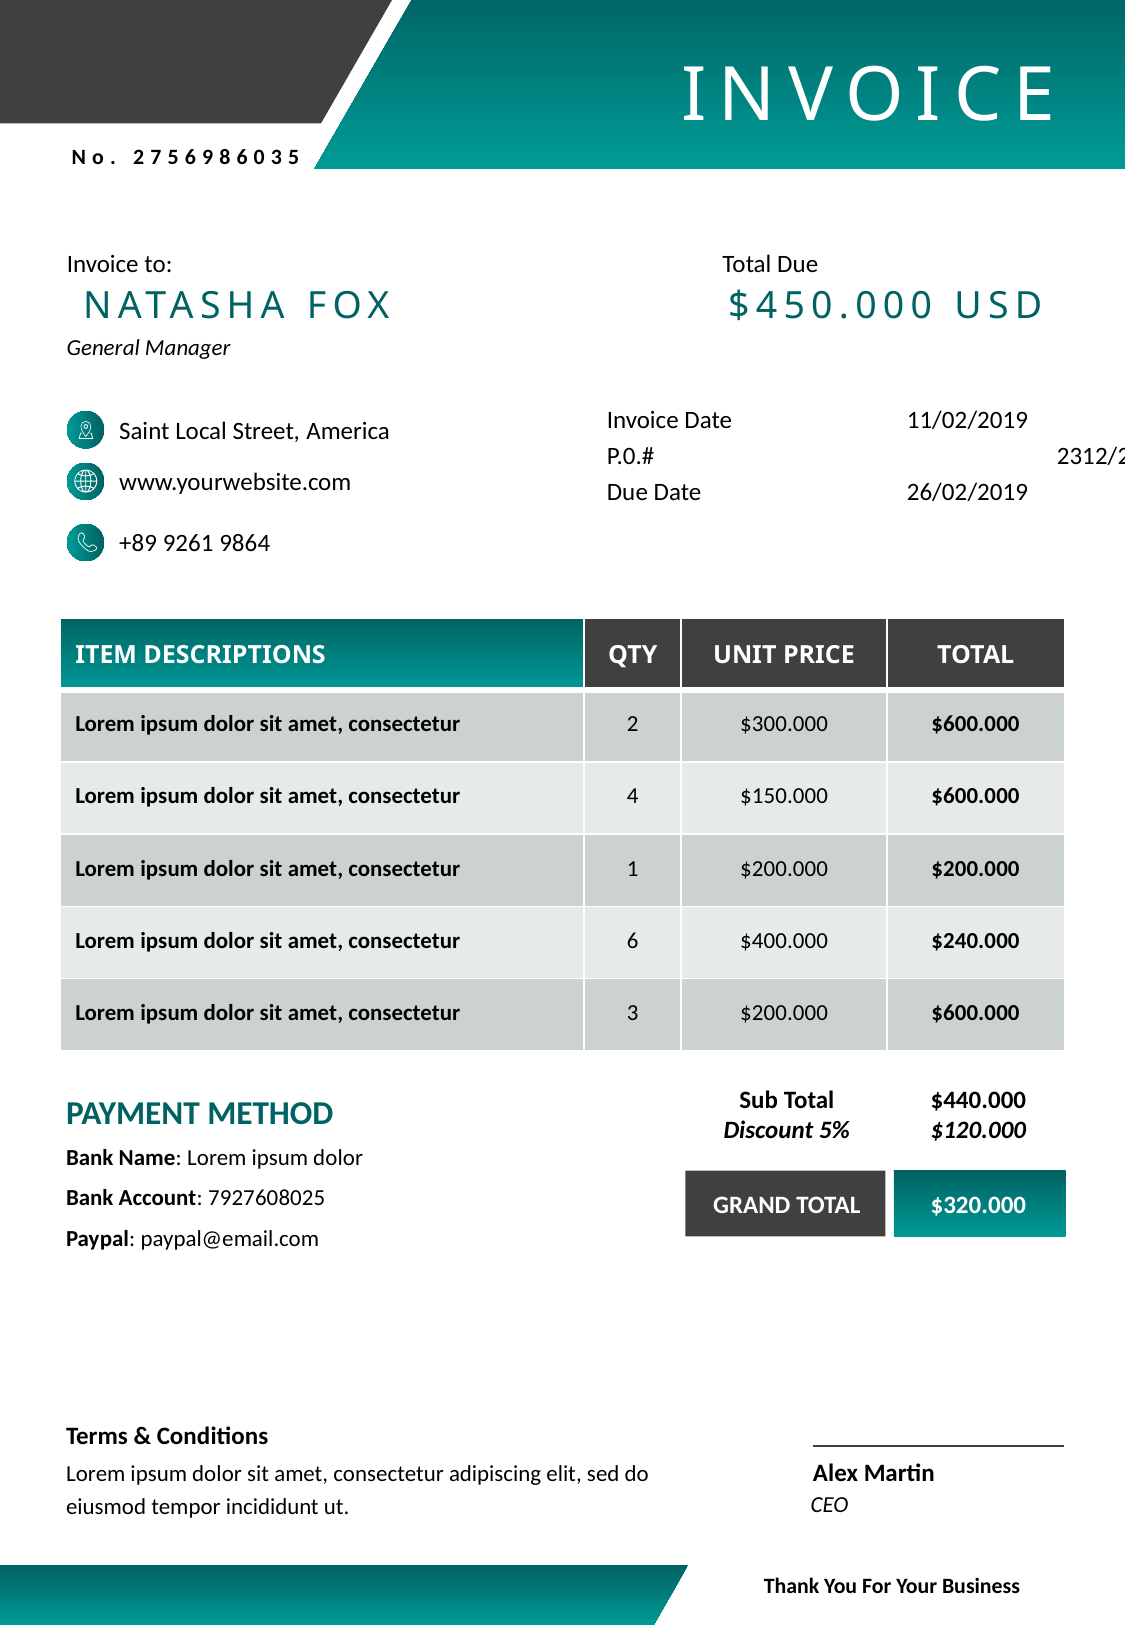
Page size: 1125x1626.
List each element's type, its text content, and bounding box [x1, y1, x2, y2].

table_header UNIT PRICE [682, 619, 886, 687]
text_box Total Due [707, 240, 834, 286]
table_cell $200.000 [682, 835, 886, 906]
text_box CEO [795, 1482, 864, 1525]
table_cell $200.000 [888, 835, 1064, 906]
table_cell $400.000 [682, 907, 886, 978]
text_box GRAND TOTAL [681, 1180, 892, 1226]
table_cell $150.000 [682, 763, 886, 833]
table_cell $600.000 [888, 979, 1064, 1050]
table_cell Lorem ipsum dolor sit amet, consectetur [61, 835, 583, 906]
table_cell 2 [585, 693, 680, 761]
text_box Bank Account: 7927608025 [51, 1175, 426, 1216]
text_box Sub Total Discount 5% [700, 1076, 873, 1152]
text_box Bank Name: Lorem ipsum dolor [51, 1134, 426, 1175]
table_cell Lorem ipsum dolor sit amet, consectetur [61, 979, 583, 1050]
table_cell 3 [585, 979, 680, 1050]
table_cell Lorem ipsum dolor sit amet, consectetur [61, 763, 583, 833]
text_box No. 2756986035 [56, 135, 315, 177]
text_box [893, 1170, 1067, 1237]
table_cell Lorem ipsum dolor sit amet, consectetur [61, 693, 583, 761]
text_box PAYMENT METHOD [51, 1084, 393, 1134]
text_box [684, 1226, 886, 1237]
text_box Paypal: paypal@email.com [51, 1216, 426, 1259]
table_cell Lorem ipsum dolor sit amet, consectetur [61, 907, 583, 978]
table_cell $300.000 [682, 693, 886, 761]
table_header ITEM DESCRIPTIONS [61, 619, 583, 687]
table_cell $600.000 [888, 693, 1064, 761]
table_cell 4 [585, 763, 680, 833]
table_cell 1 [585, 835, 680, 906]
table_cell $600.000 [888, 763, 1064, 833]
text_box INVOICE [666, 37, 1071, 143]
table_cell $200.000 [682, 979, 886, 1050]
text_box Invoice to: [52, 240, 188, 286]
table_cell $240.000 [888, 907, 1064, 978]
table_header TOTAL [888, 619, 1064, 687]
text_box [315, 0, 1125, 171]
table_cell 6 [585, 907, 680, 978]
text_box $440.000 $120.000 [892, 1076, 1065, 1152]
text_box General Manager [51, 325, 246, 368]
text_box $450.000 USD [713, 274, 1058, 334]
text_box Thank You For Your Business [749, 1564, 1036, 1606]
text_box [66, 406, 468, 565]
text_box $320.000 [892, 1180, 1065, 1226]
text_box [0, 0, 394, 125]
text_box [684, 1170, 886, 1180]
text_box Terms & Conditions [51, 1412, 393, 1457]
table_header QTY [585, 619, 680, 687]
text_box Invoice Date 11/02/2019 P.0.# 2312/2019 Due Date 26/02/2019 [592, 390, 1125, 513]
text_box [0, 1563, 691, 1625]
text_box Lorem ipsum dolor sit amet, consectetur adipiscing elit, sed do eiusmod tempor incididunt ut. [51, 1445, 713, 1527]
text_box NATASHA FOX [68, 274, 405, 334]
text_box Alex Martin [798, 1448, 956, 1494]
